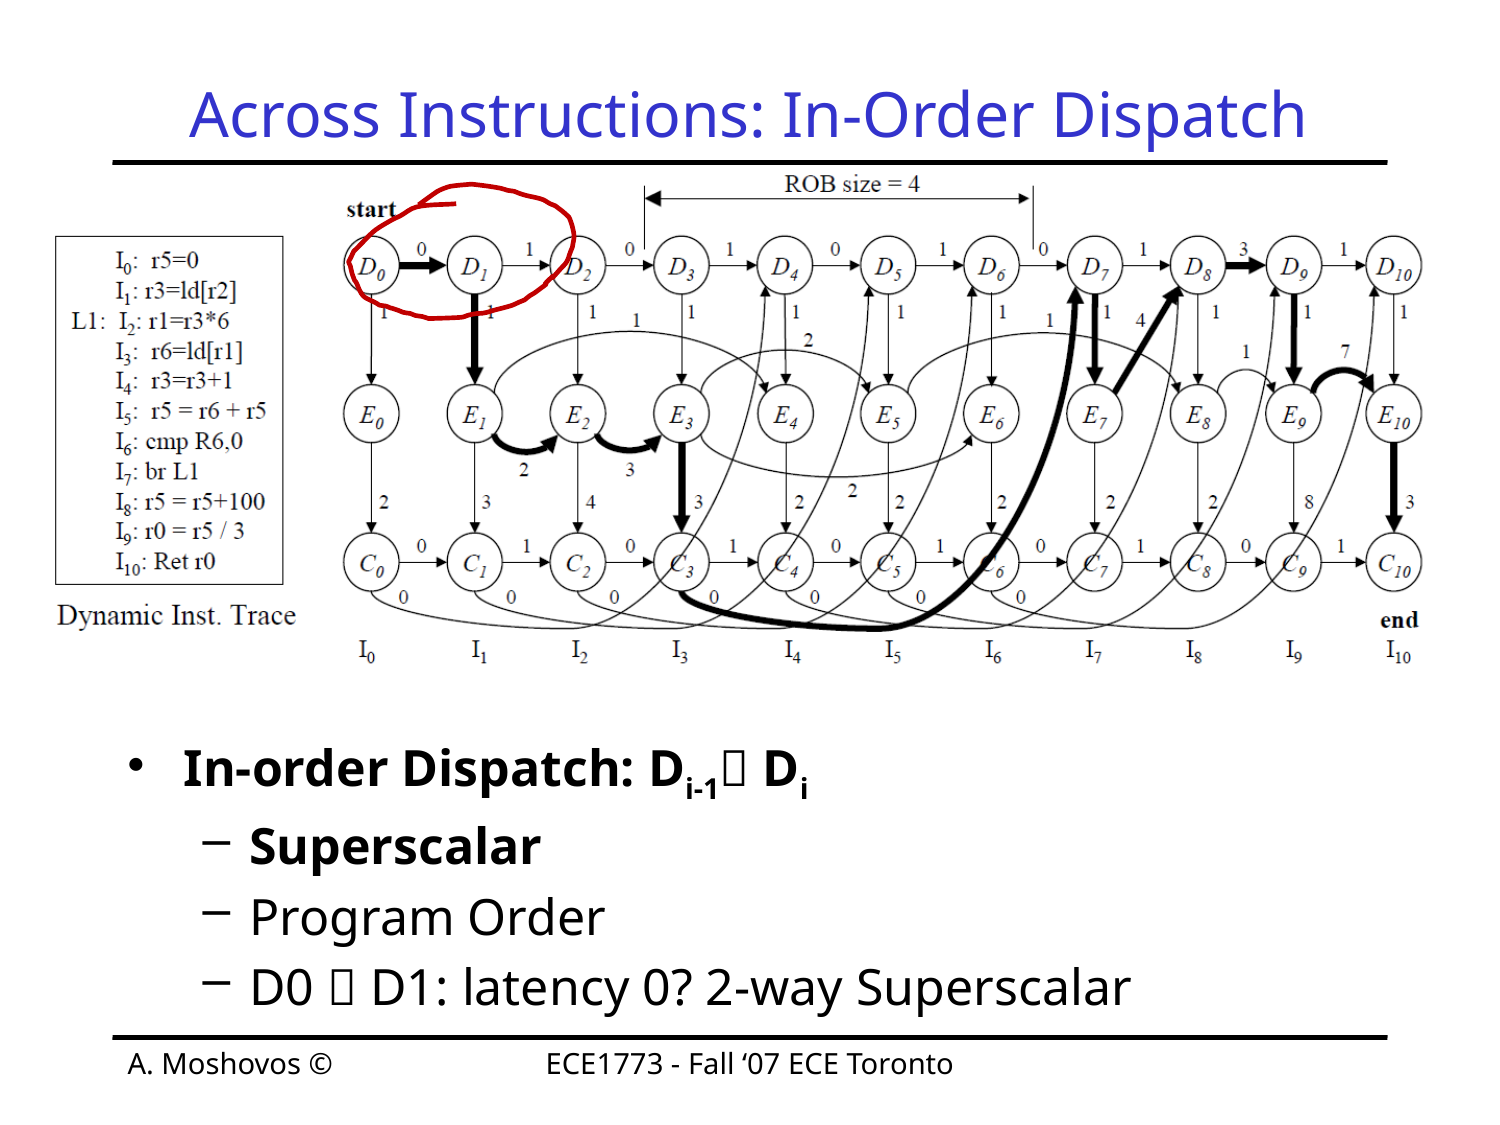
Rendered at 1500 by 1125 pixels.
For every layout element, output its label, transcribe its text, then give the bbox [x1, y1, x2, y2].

list In-order Dispatch: Di-1 Di Superscalar Program Order D0  D1: latency 0? 2-way Superscalar [112, 729, 1388, 1026]
title Across Instructions: In-Order Dispatch [112, 62, 1388, 163]
footer ECE1773 - Fall ‘07 ECE Toronto [487, 1037, 1013, 1101]
slide_number A. Moshovos © [112, 1037, 426, 1101]
picture [1, 169, 1487, 679]
